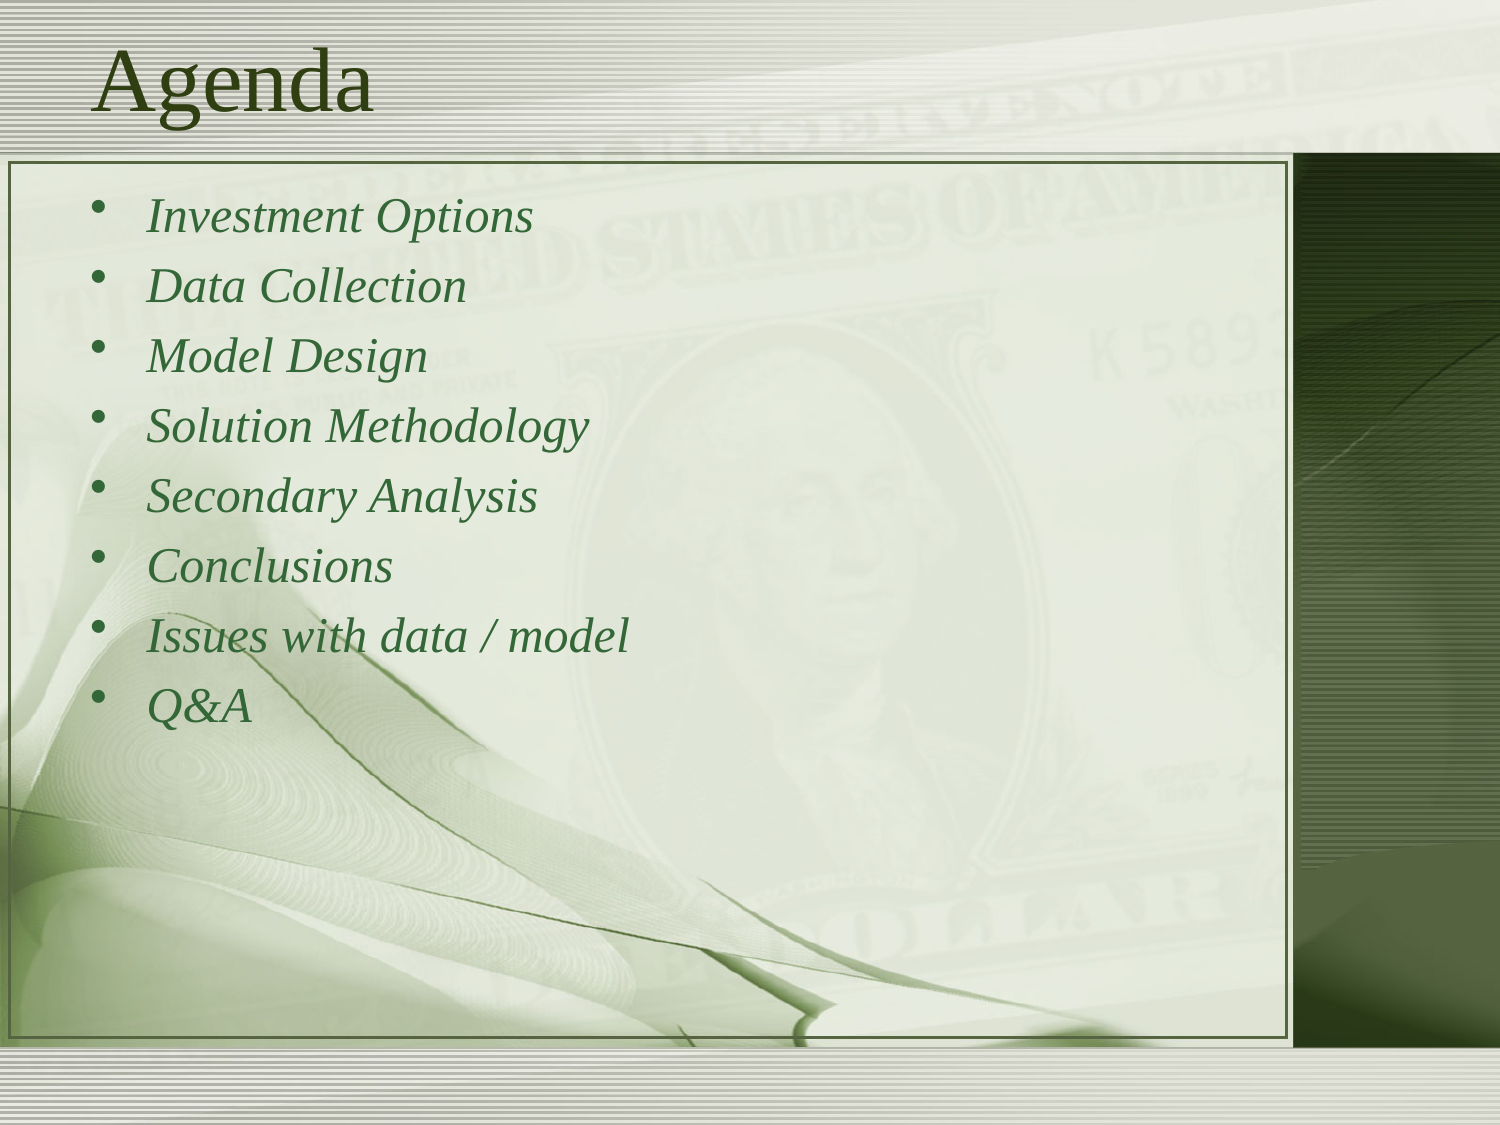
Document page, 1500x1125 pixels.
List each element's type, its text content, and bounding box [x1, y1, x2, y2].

picture [0, 0, 1500, 1125]
title Agenda [74, 0, 1288, 151]
list Investment Options Data Collection Model Design Solution Methodology Secondary Analysis Conclusions Issues with data / model Q&A [74, 174, 1276, 1006]
